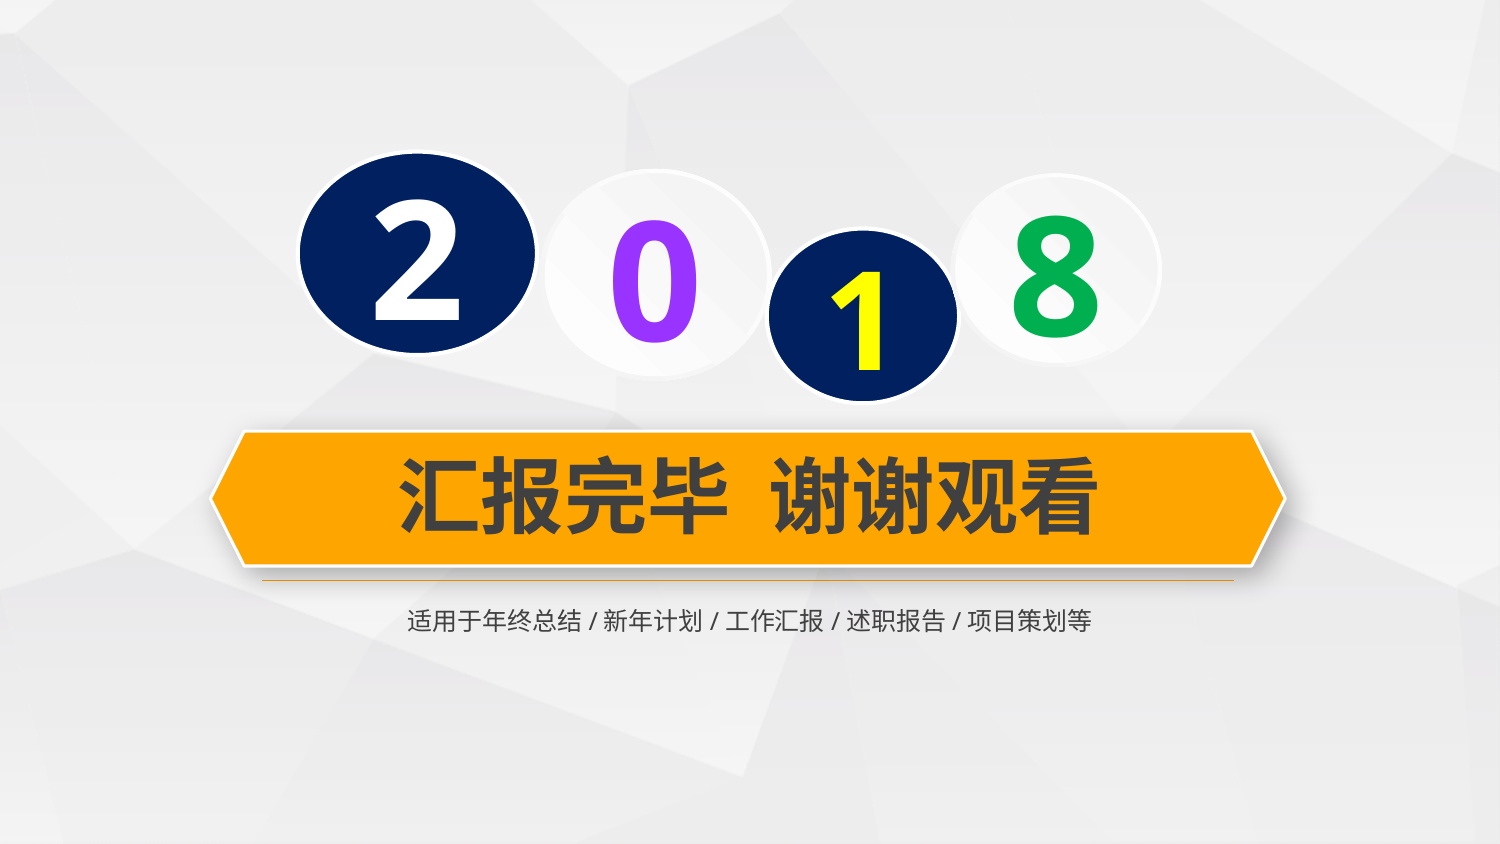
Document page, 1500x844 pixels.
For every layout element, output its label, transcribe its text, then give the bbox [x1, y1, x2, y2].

text_box [226, 429, 1270, 462]
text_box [950, 173, 1163, 368]
text_box [222, 527, 1274, 569]
text_box 适用于年终总结/新年计划/工作汇报/述职报告/项目策划等 [392, 605, 1108, 635]
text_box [539, 168, 772, 382]
text_box 2 [295, 149, 534, 358]
text_box 1 [777, 226, 945, 406]
picture [0, 0, 1500, 844]
text_box 汇报完毕 谢谢观看 [189, 462, 1311, 527]
